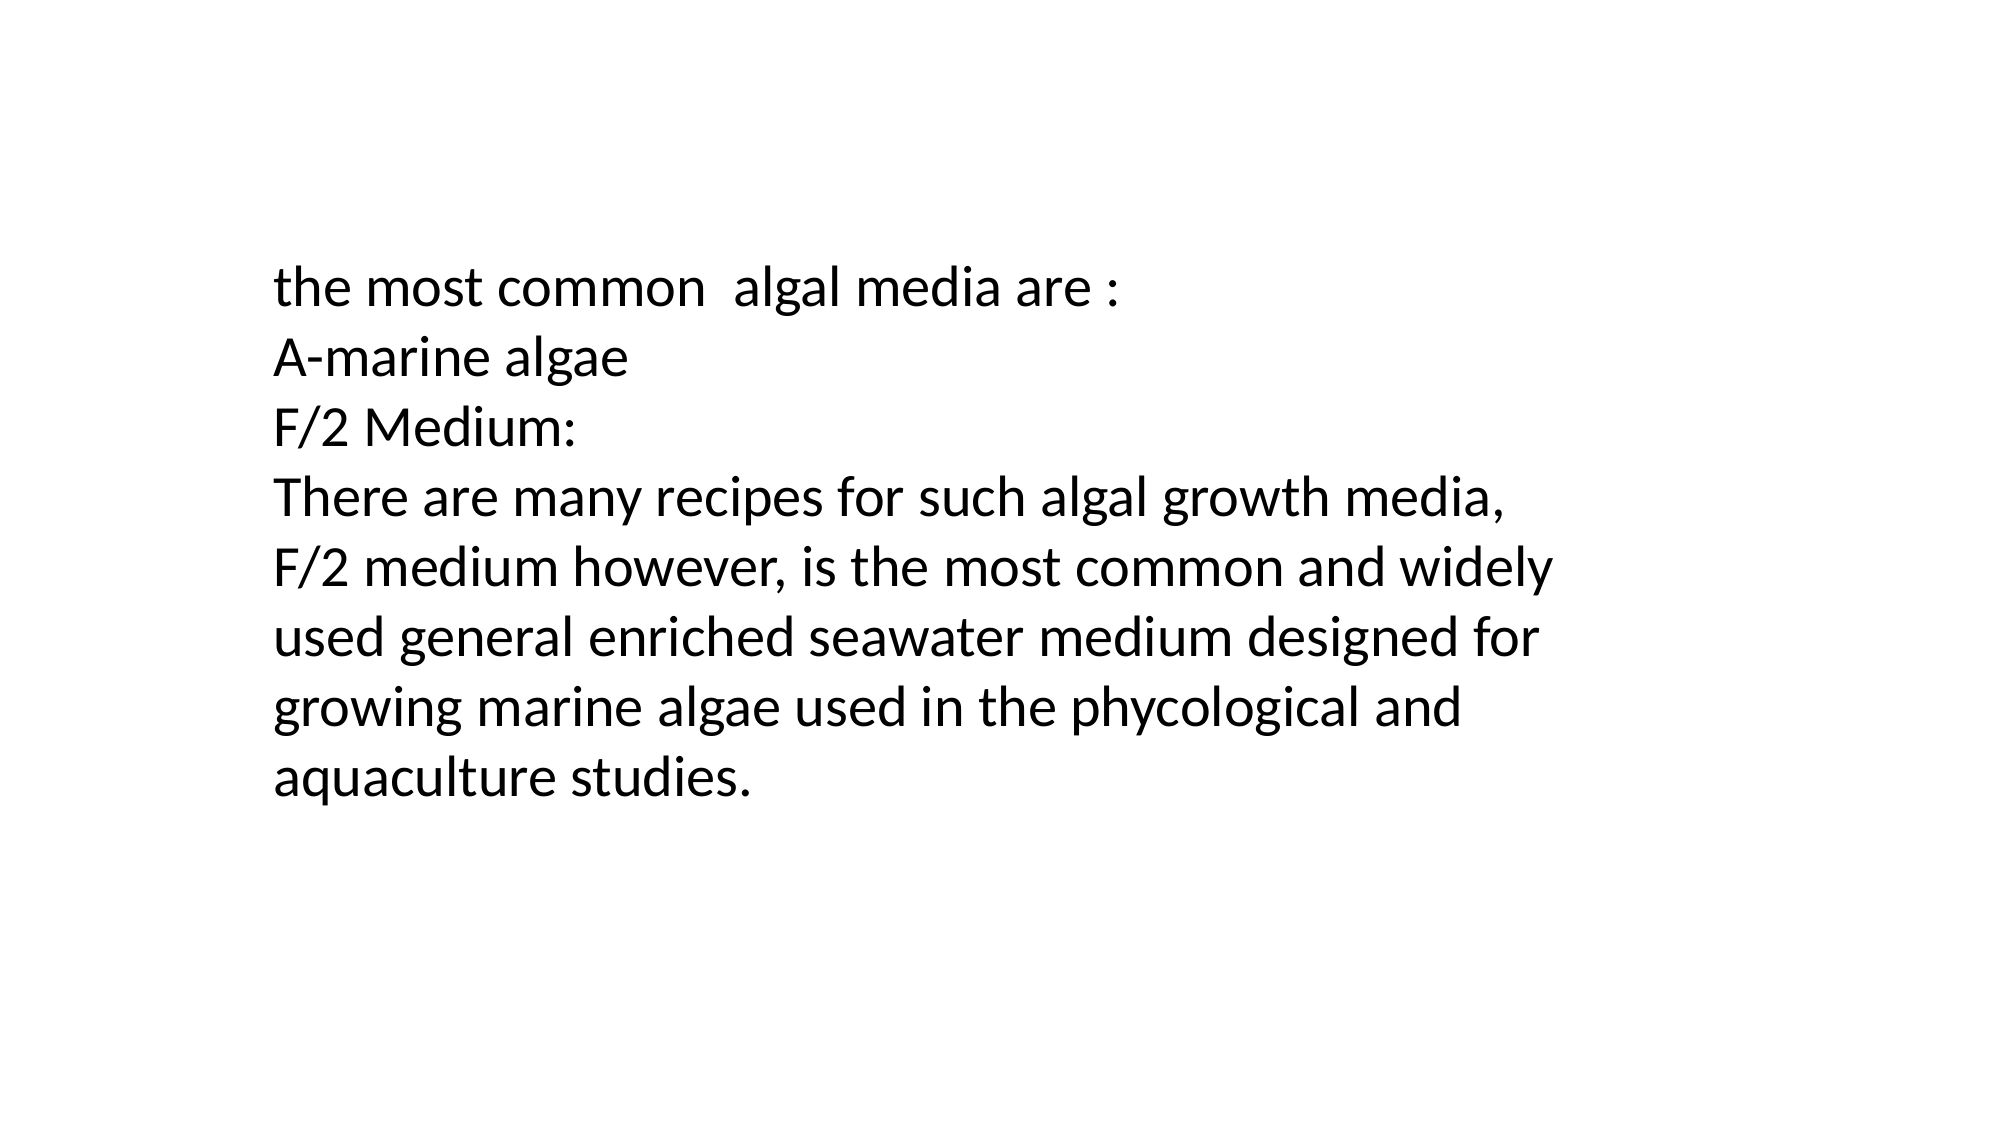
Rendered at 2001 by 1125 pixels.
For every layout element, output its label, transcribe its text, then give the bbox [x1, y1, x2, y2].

text_box the most common algal media are : A-marine algae F/2 Medium: There are many recipes for such algal growth media, F/2 medium however, is the most common and widely used general enriched seawater medium designed for growing marine algae used in the phycological and aquaculture studies. [258, 240, 1583, 816]
